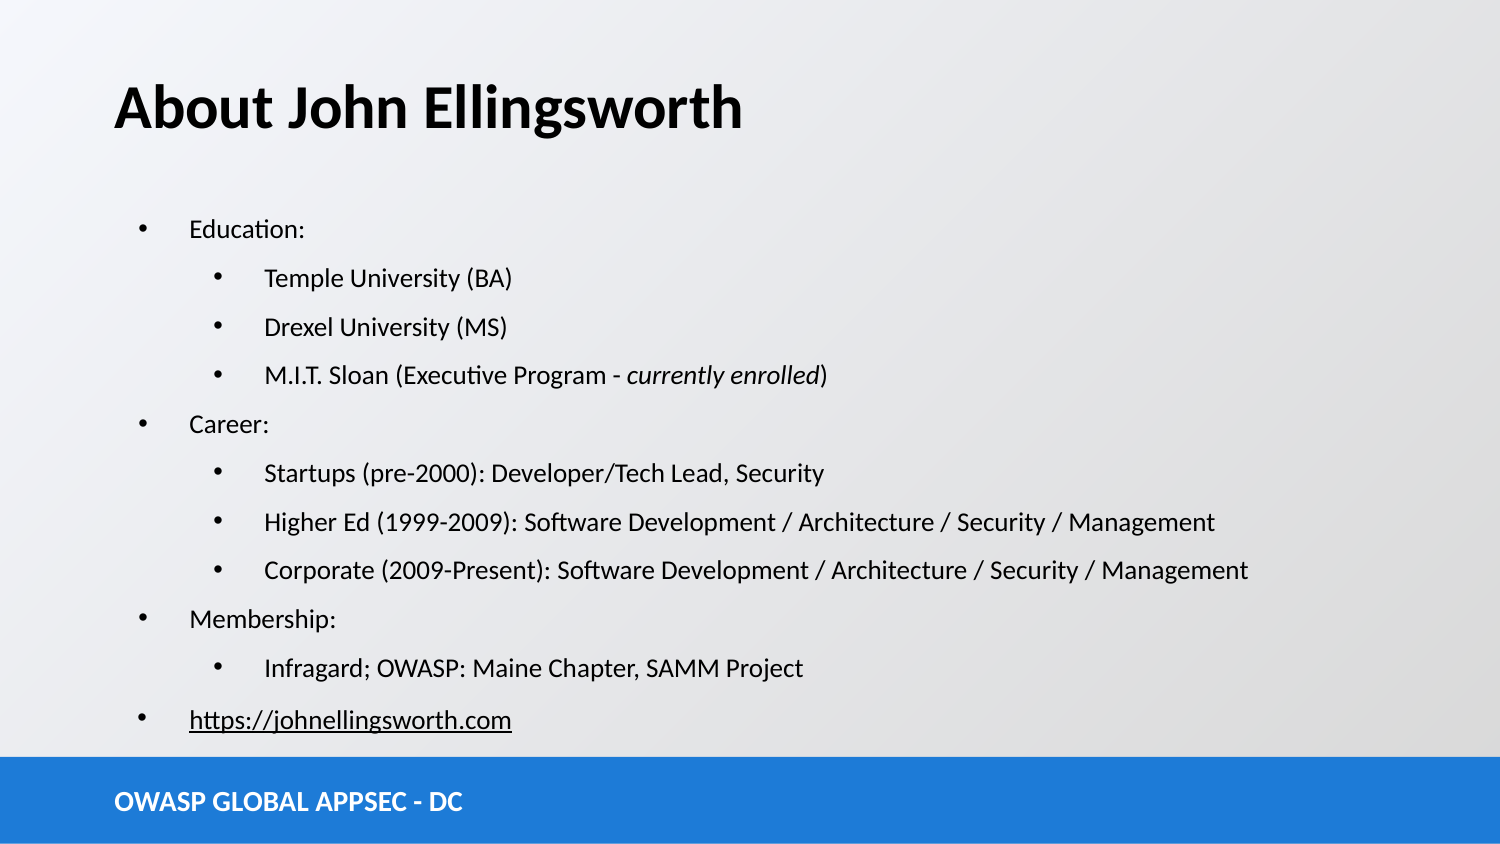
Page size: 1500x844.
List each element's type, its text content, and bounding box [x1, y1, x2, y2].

list Education: Temple University (BA) Drexel University (MS) M.I.T. Sloan (Executive Program - currently enrolled) Career: Startups (pre-2000): Developer/Tech Lead, Security Higher Ed (1999-2009): Software Development / Architecture / Security / Management Corporate (2009-Present): Software Development / Architecture / Security / Management Membership: Infragard; OWASP: Maine Chapter, SAMM Project https://johnellingsworth.com [103, 189, 1397, 739]
title About John Ellingsworth [103, 26, 1397, 189]
